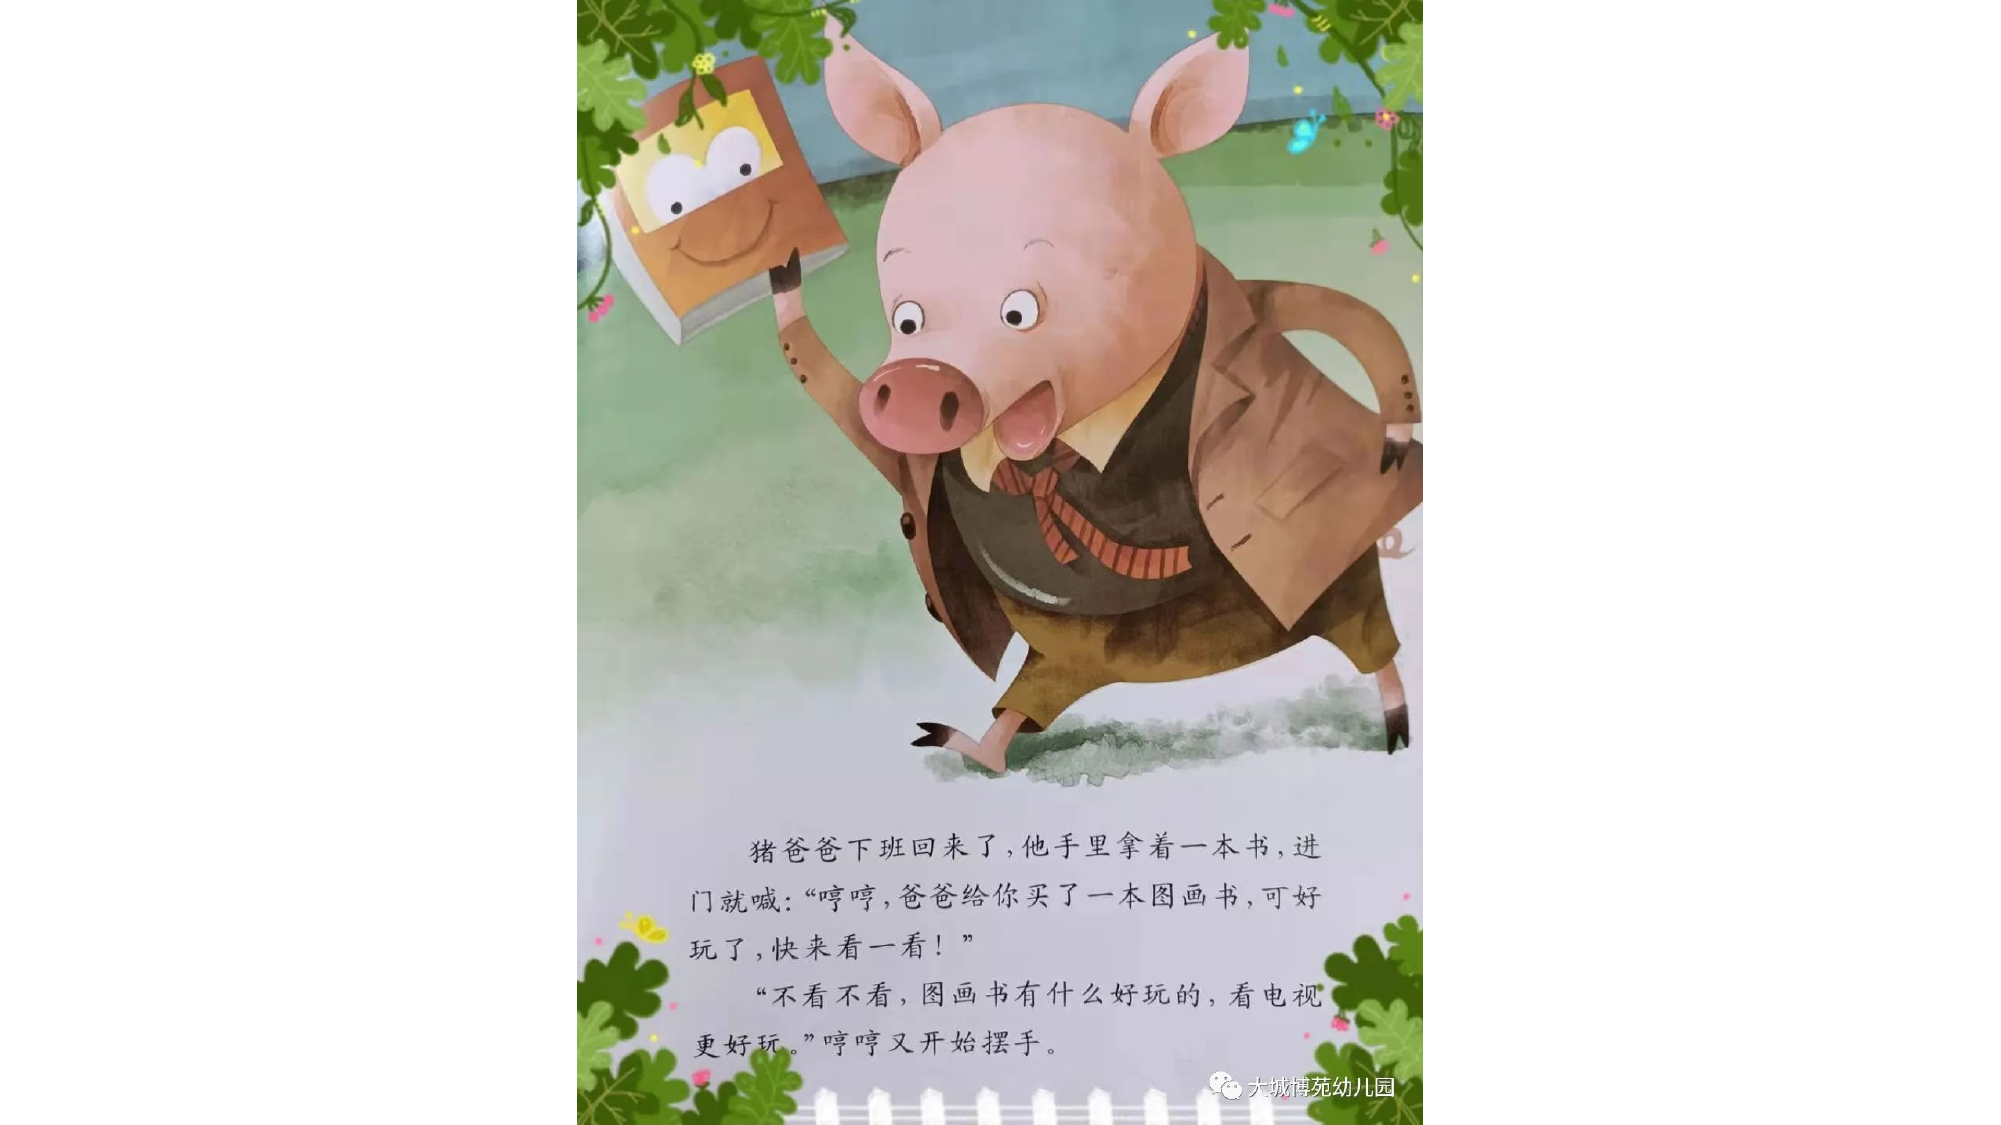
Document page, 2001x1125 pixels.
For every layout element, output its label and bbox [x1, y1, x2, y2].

picture [577, 0, 1423, 1125]
